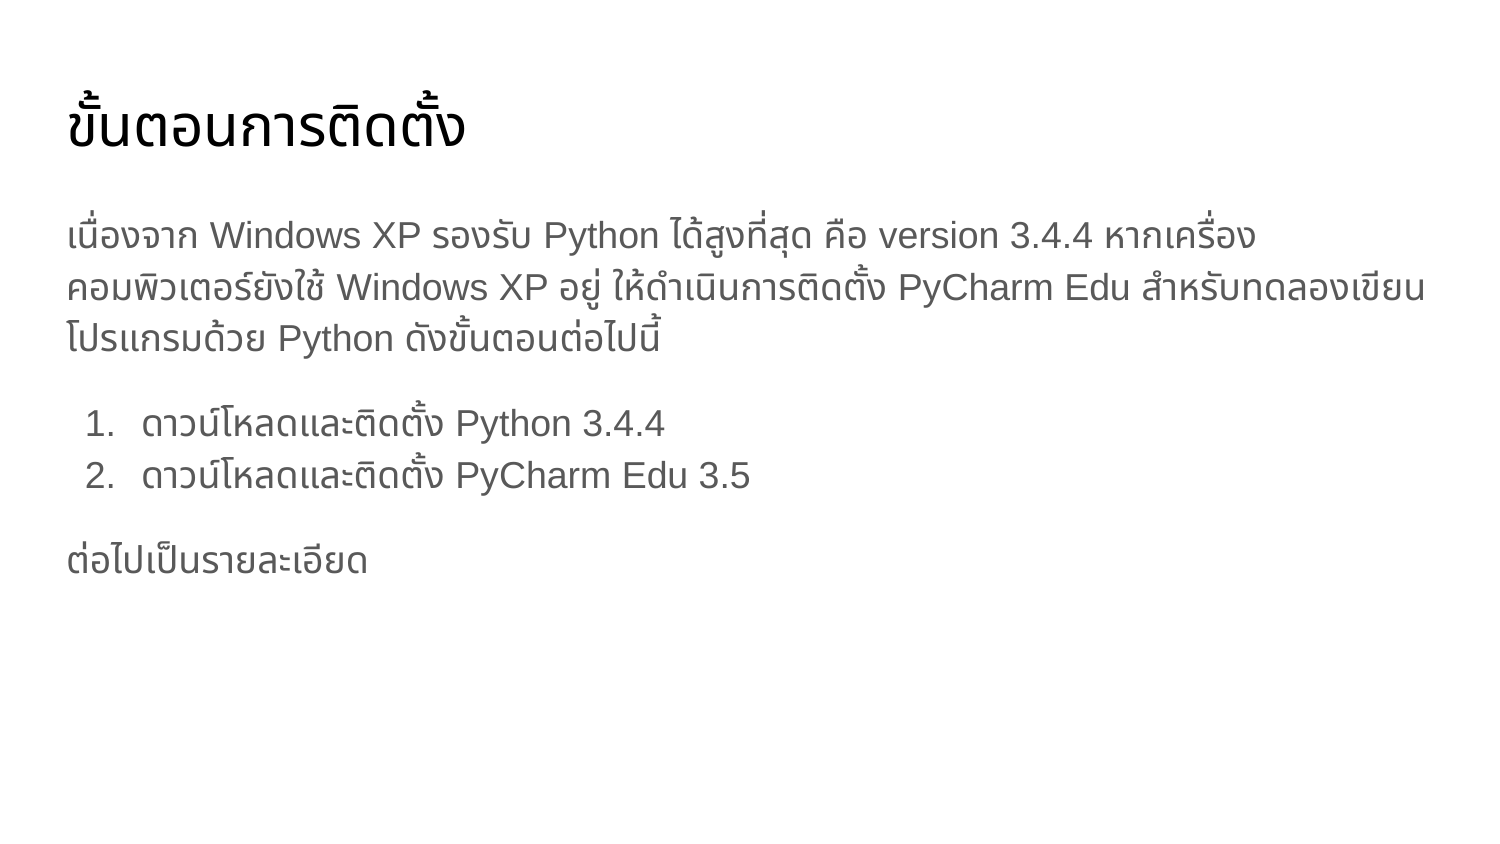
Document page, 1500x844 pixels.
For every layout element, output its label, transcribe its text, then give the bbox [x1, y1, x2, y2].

list เนื่องจาก Windows XP รองรับ Python ได้สูงที่สุด คือ version 3.4.4 หากเครื่องคอมพิวเตอร์ยังใช้ Windows XP อยู่ ให้ดำเนินการติดตั้ง PyCharm Edu สำหรับทดลองเขียนโปรแกรมด้วย Python ดังขั้นตอนต่อไปนี้ ดาวน์โหลดและติดตั้ง Python 3.4.4 ดาวน์โหลดและติดตั้ง PyCharm Edu 3.5 ต่อไปเป็นรายละเอียด [51, 189, 1449, 750]
title ขั้นตอนการติดตั้ง [51, 72, 1449, 167]
